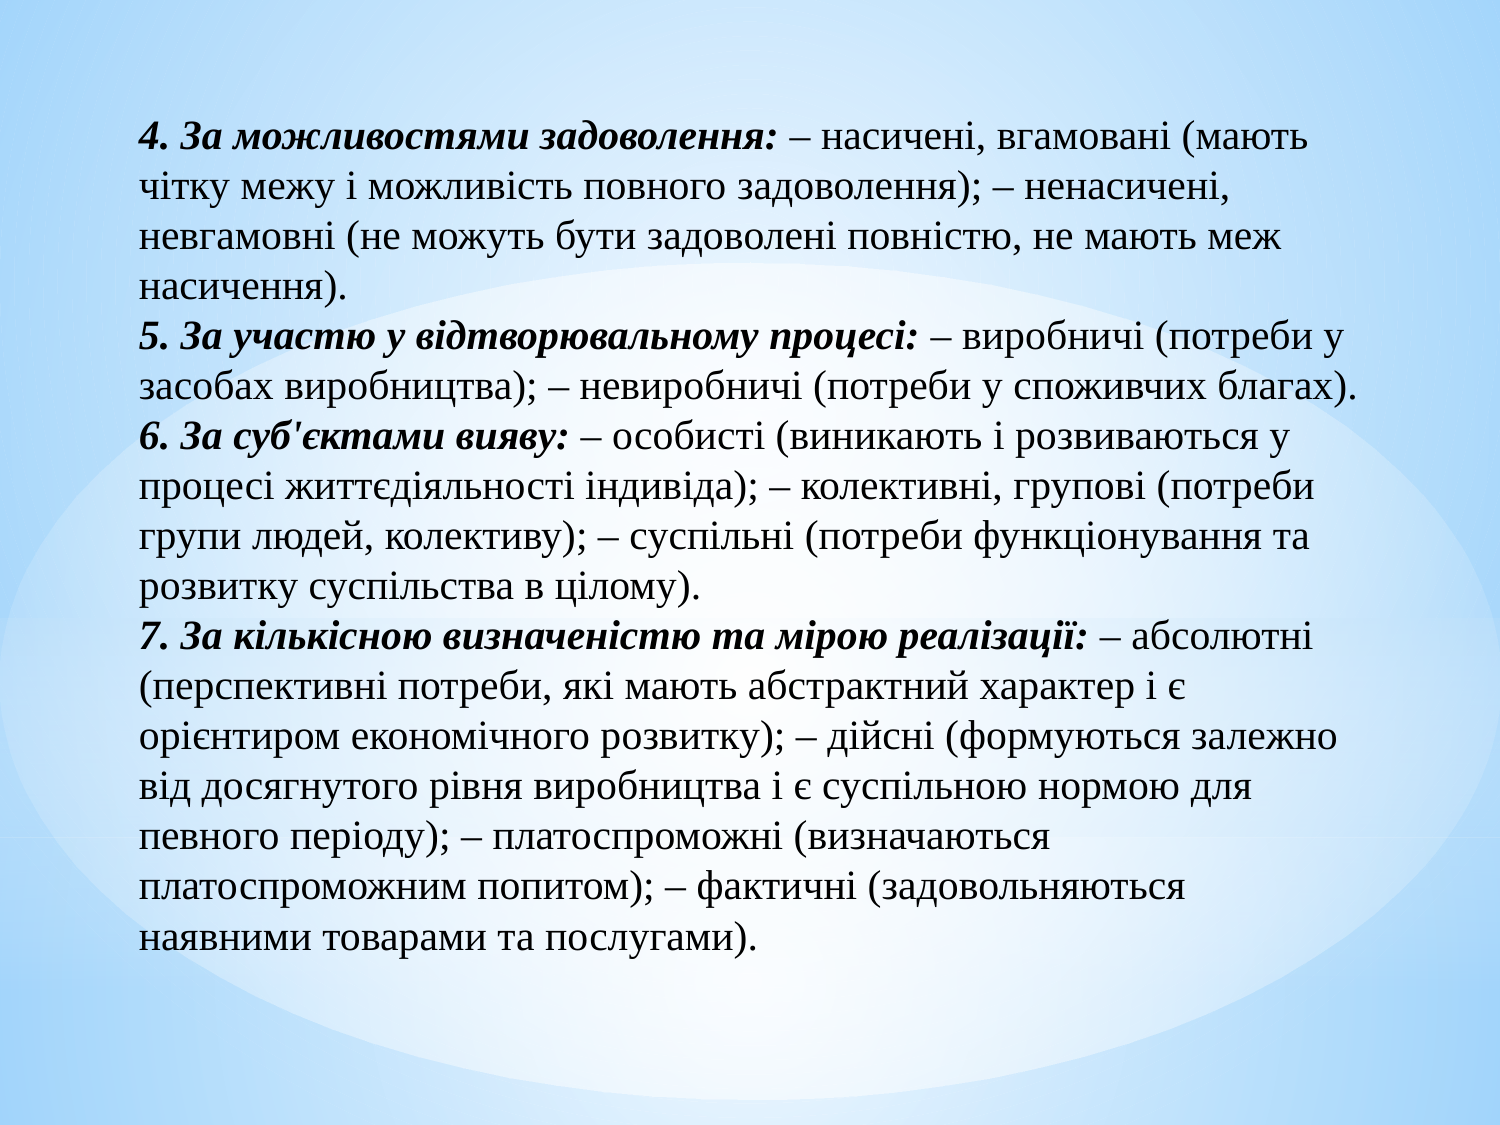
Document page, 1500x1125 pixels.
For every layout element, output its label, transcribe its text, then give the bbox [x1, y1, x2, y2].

text_box 4. За можливостями задоволення: – насичені, вгамовані (мають чітку межу і можливість повного задоволення); – ненасичені, невгамовні (не можуть бути задоволені повністю, не мають меж насичення). 5. За участю у відтворювальному процесі: – виробничі (потреби у засобах виробництва); – невиробничі (потреби у споживчих благах). 6. За суб'єктами вияву: – особисті (виникають і розвиваються у процесі життєдіяльності індивіда); – колективні, групові (потреби групи людей, колективу); – суспільні (потреби функціонування та розвитку суспільства в цілому). 7. За кількісною визначеністю та мірою реалізації: – абсолютні (перспективні потреби, які мають абстрактний характер і є орієнтиром економічного розвитку); – дійсні (формуються залежно від досягнутого рівня виробництва і є суспільною нормою для певного періоду); – платоспроможні (визначаються платоспроможним попитом); – фактичні (задовольняються наявними товарами та послугами). [123, 100, 1376, 966]
